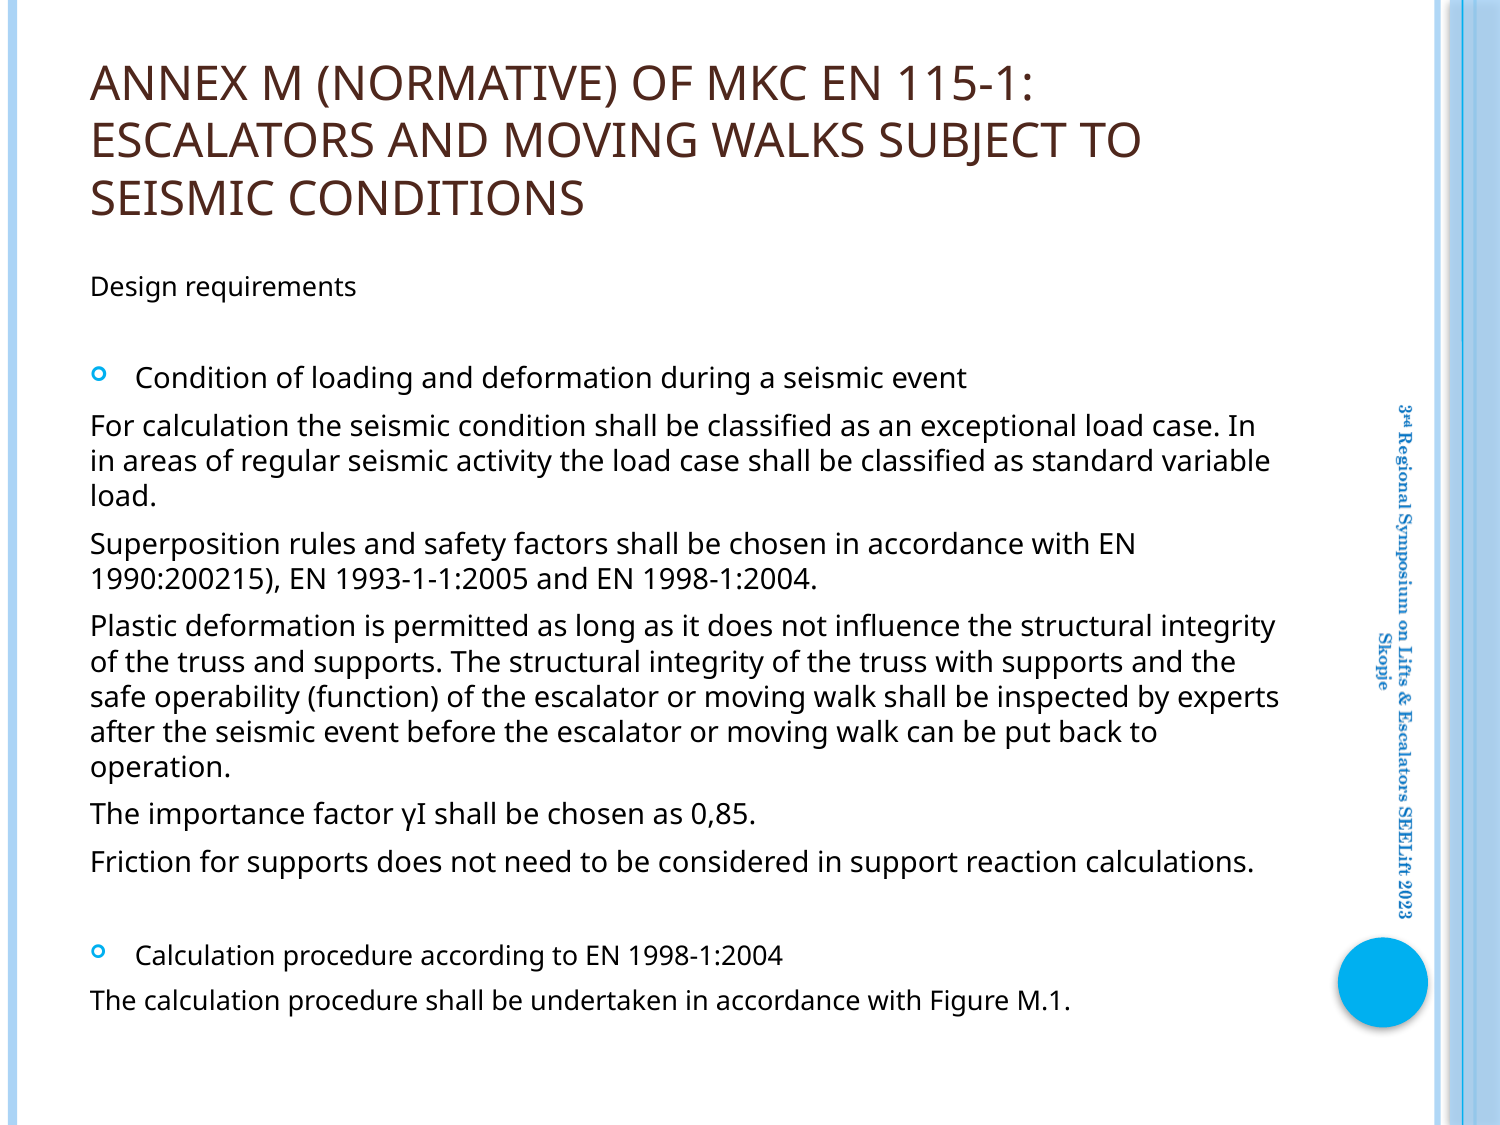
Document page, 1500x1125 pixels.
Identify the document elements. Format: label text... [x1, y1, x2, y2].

list Design requirements Condition of loading and deformation during a seismic event For calculation the seismic condition shall be classified as an exceptional load case. In in areas of regular seismic activity the load case shall be classified as standard variable load. Superposition rules and safety factors shall be chosen in accordance with EN 1990:200215), EN 1993-1-1:2005 and EN 1998-1:2004. Plastic deformation is permitted as long as it does not influence the structural integrity of the truss and supports. The structural integrity of the truss with supports and the safe operability (function) of the escalator or moving walk shall be inspected by experts after the seismic event before the escalator or moving walk can be put back to operation. The importance factor γI shall be chosen as 0,85. Friction for supports does not need to be considered in support reaction calculations. Calculation procedure according to EN 1998-1:2004 The calculation procedure shall be undertaken in accordance with Figure M.1. [75, 262, 1300, 1062]
picture [1364, 365, 1426, 960]
title Annex M (normative) of MKC EN 115-1: Escalators and moving walks subject to seismic conditions [75, 45, 1300, 233]
